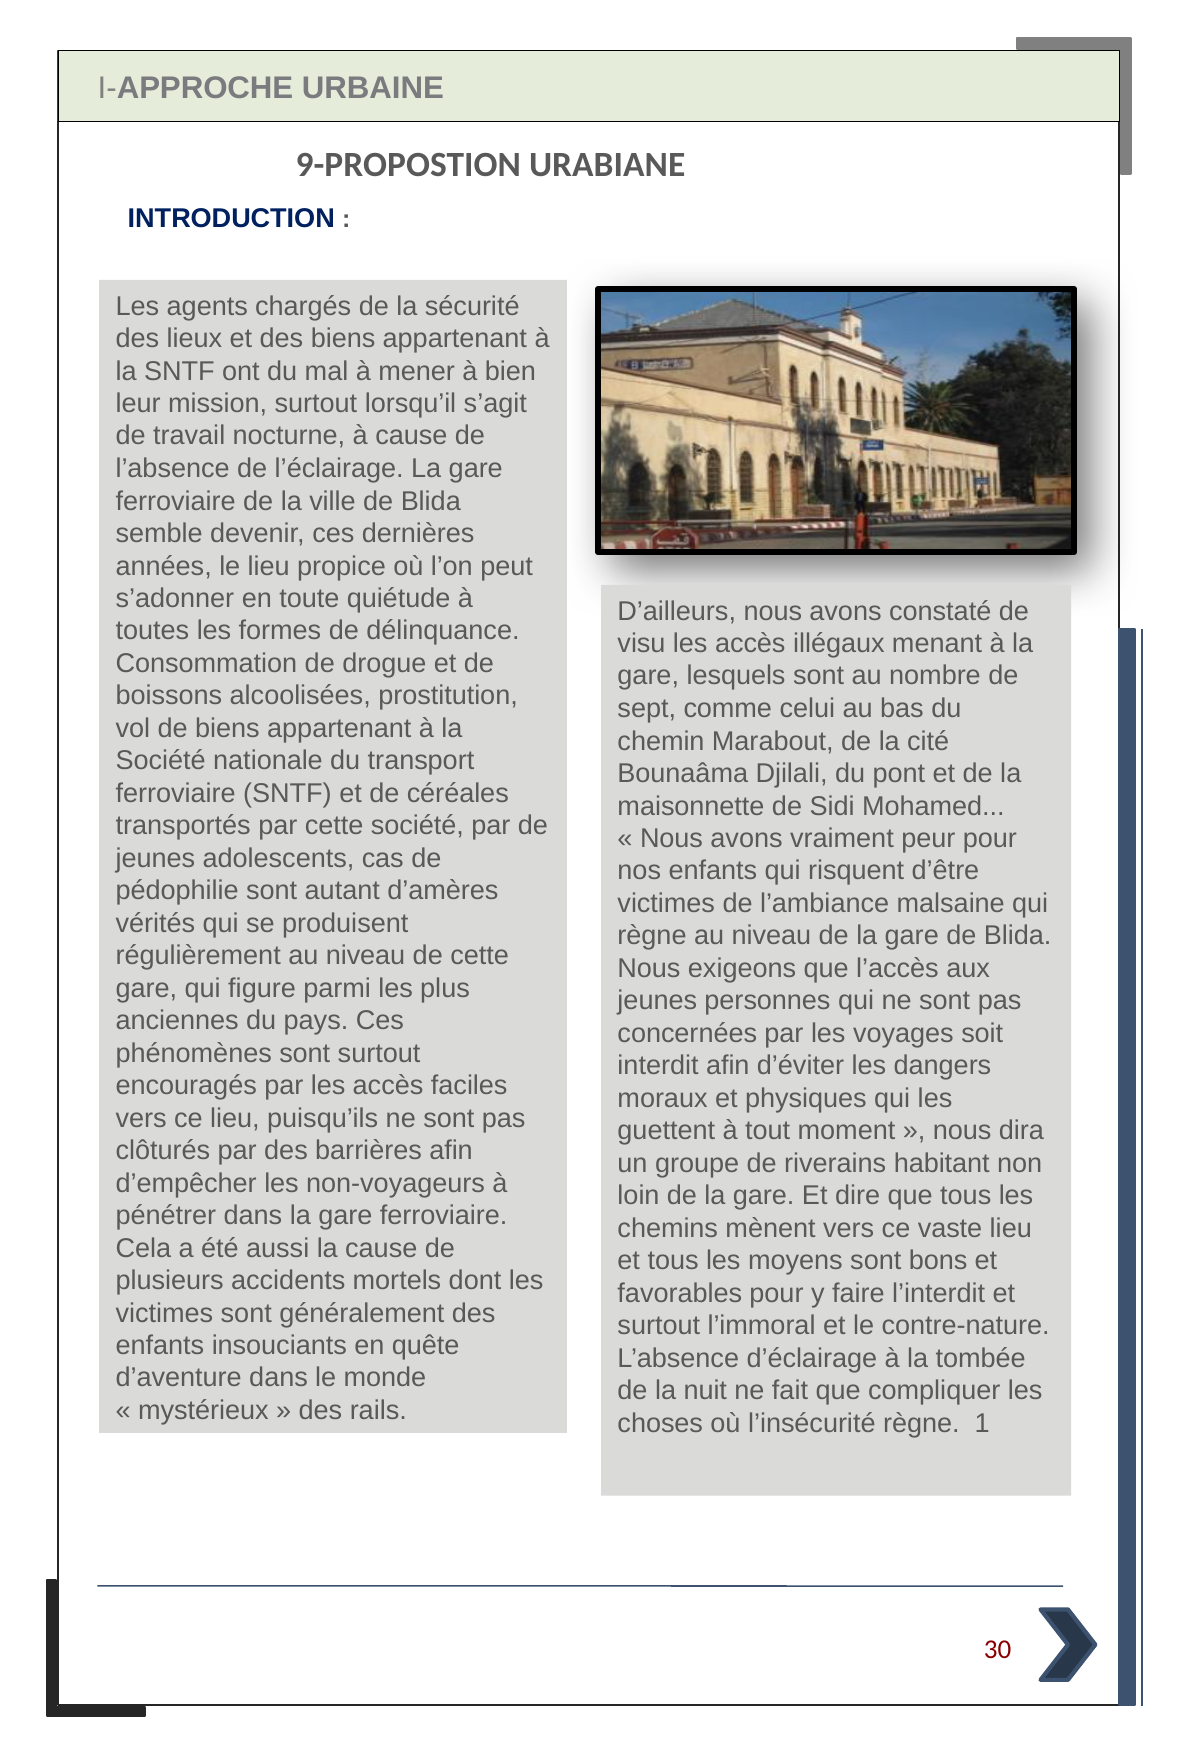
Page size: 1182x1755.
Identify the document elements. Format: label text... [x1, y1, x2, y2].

text_box [1015, 36, 1133, 132]
picture [600, 291, 1072, 550]
text_box I-APPROCHE URBAINE [74, 60, 977, 113]
text_box [56, 123, 1121, 132]
text_box [56, 48, 1121, 123]
text_box INTRODUCTION : [111, 192, 560, 242]
text_box [1038, 1607, 1098, 1682]
text_box [1117, 627, 1137, 1707]
text_box D’ailleurs, nous avons constaté de visu les accès illégaux menant à la gare, lesquels sont au nombre de sept, comme celui au bas du chemin Marabout, de la cité Bounaâma Djilali, du pont et de la maisonnette de Sidi Mohamed... « Nous avons vraiment peur pour nos enfants qui risquent d’être victimes de l’ambiance malsaine qui règne au niveau de la gare de Blida. Nous exigeons que l’accès aux jeunes personnes qui ne sont pas concernées par les voyages soit interdit afin d’éviter les dangers moraux et physiques qui les guettent à tout moment », nous dira un groupe de riverains habitant non loin de la gare. Et dire que tous les chemins mènent vers ce vaste lieu et tous les moyens sont bons et favorables pour y faire l’interdit et surtout l’immoral et le contre-nature. L’absence d’éclairage à la tombée de la nuit ne fait que compliquer les choses où l’insécurité règne. 1 [601, 584, 1072, 1496]
text_box [45, 1578, 147, 1718]
text_box Les agents chargés de la sécurité des lieux et des biens appartenant à la SNTF ont du mal à mener à bien leur mission, surtout lorsqu’il s’agit de travail nocturne, à cause de l’absence de l’éclairage. La gare ferroviaire de la ville de Blida semble devenir, ces dernières années, le lieu propice où l’on peut s’adonner en toute quiétude à toutes les formes de délinquance. Consommation de drogue et de boissons alcoolisées, prostitution, vol de biens appartenant à la Société nationale du transport ferroviaire (SNTF) et de céréales transportés par cette société, par de jeunes adolescents, cas de pédophilie sont autant d’amères vérités qui se produisent régulièrement au niveau de cette gare, qui figure parmi les plus anciennes du pays. Ces phénomènes sont surtout encouragés par les accès faciles vers ce lieu, puisqu’ils ne sont pas clôturés par des barrières afin d’empêcher les non-voyageurs à pénétrer dans la gare ferroviaire. Cela a été aussi la cause de plusieurs accidents mortels dont les victimes sont généralement des enfants insouciants en quête d’aventure dans le monde « mystérieux » des rails. [99, 279, 567, 1433]
slide_number 30 [961, 1609, 1028, 1686]
text_box 9-PROPOSTION URABIANE [0, 132, 1182, 192]
text_box [56, 192, 1121, 1707]
